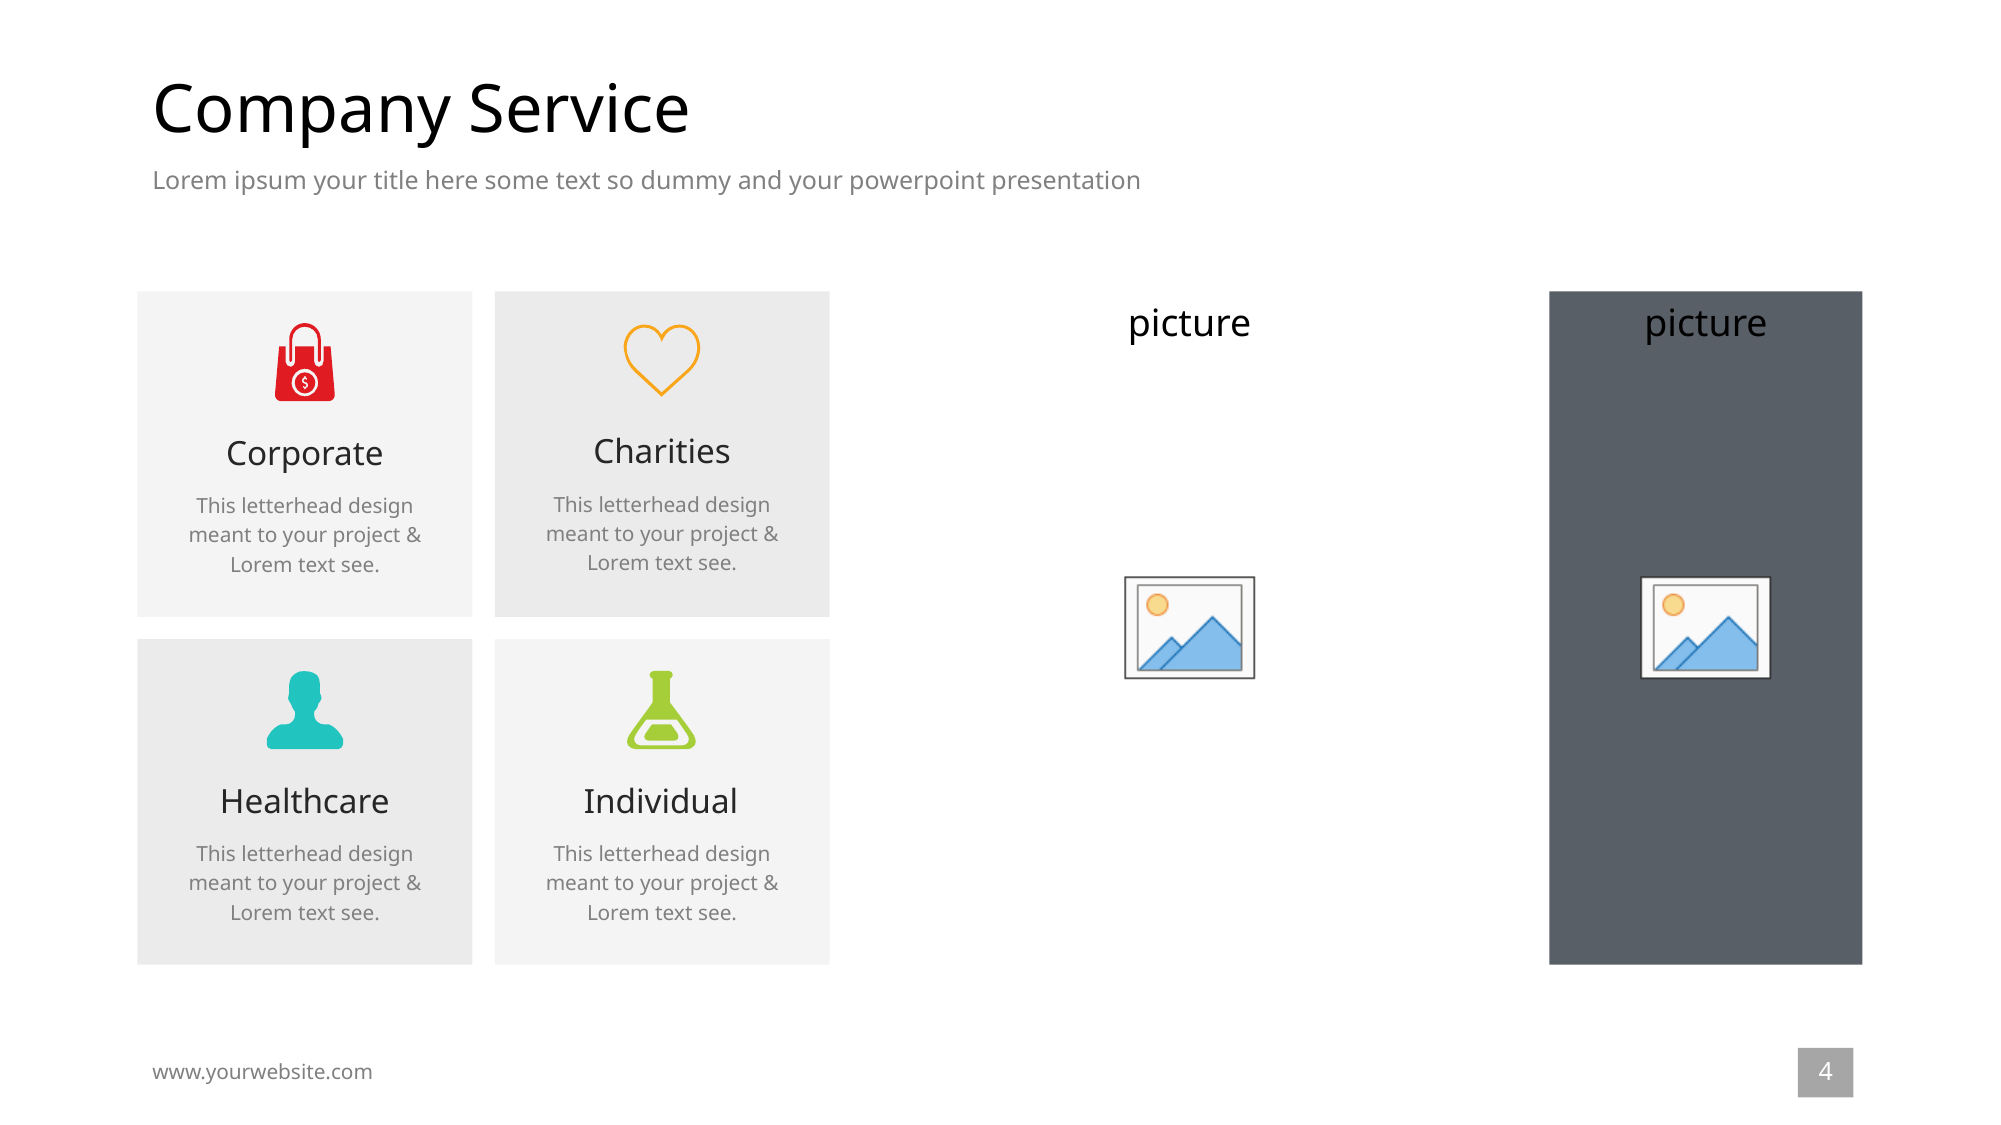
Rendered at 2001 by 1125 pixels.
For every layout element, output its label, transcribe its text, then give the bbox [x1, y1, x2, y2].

text_box [136, 290, 473, 618]
text_box [494, 638, 831, 966]
slide_number 4 [1788, 1042, 1863, 1103]
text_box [517, 670, 807, 933]
title Company Service [137, 55, 1863, 160]
picture [851, 291, 1528, 965]
text_box [494, 290, 831, 618]
footer www.yourwebsite.com [137, 1042, 415, 1103]
text_box [136, 638, 473, 966]
picture [1549, 291, 1863, 965]
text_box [160, 670, 450, 933]
list Lorem ipsum your title here some text so dummy and your powerpoint presentation [137, 160, 1863, 207]
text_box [517, 324, 807, 584]
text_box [160, 322, 450, 585]
